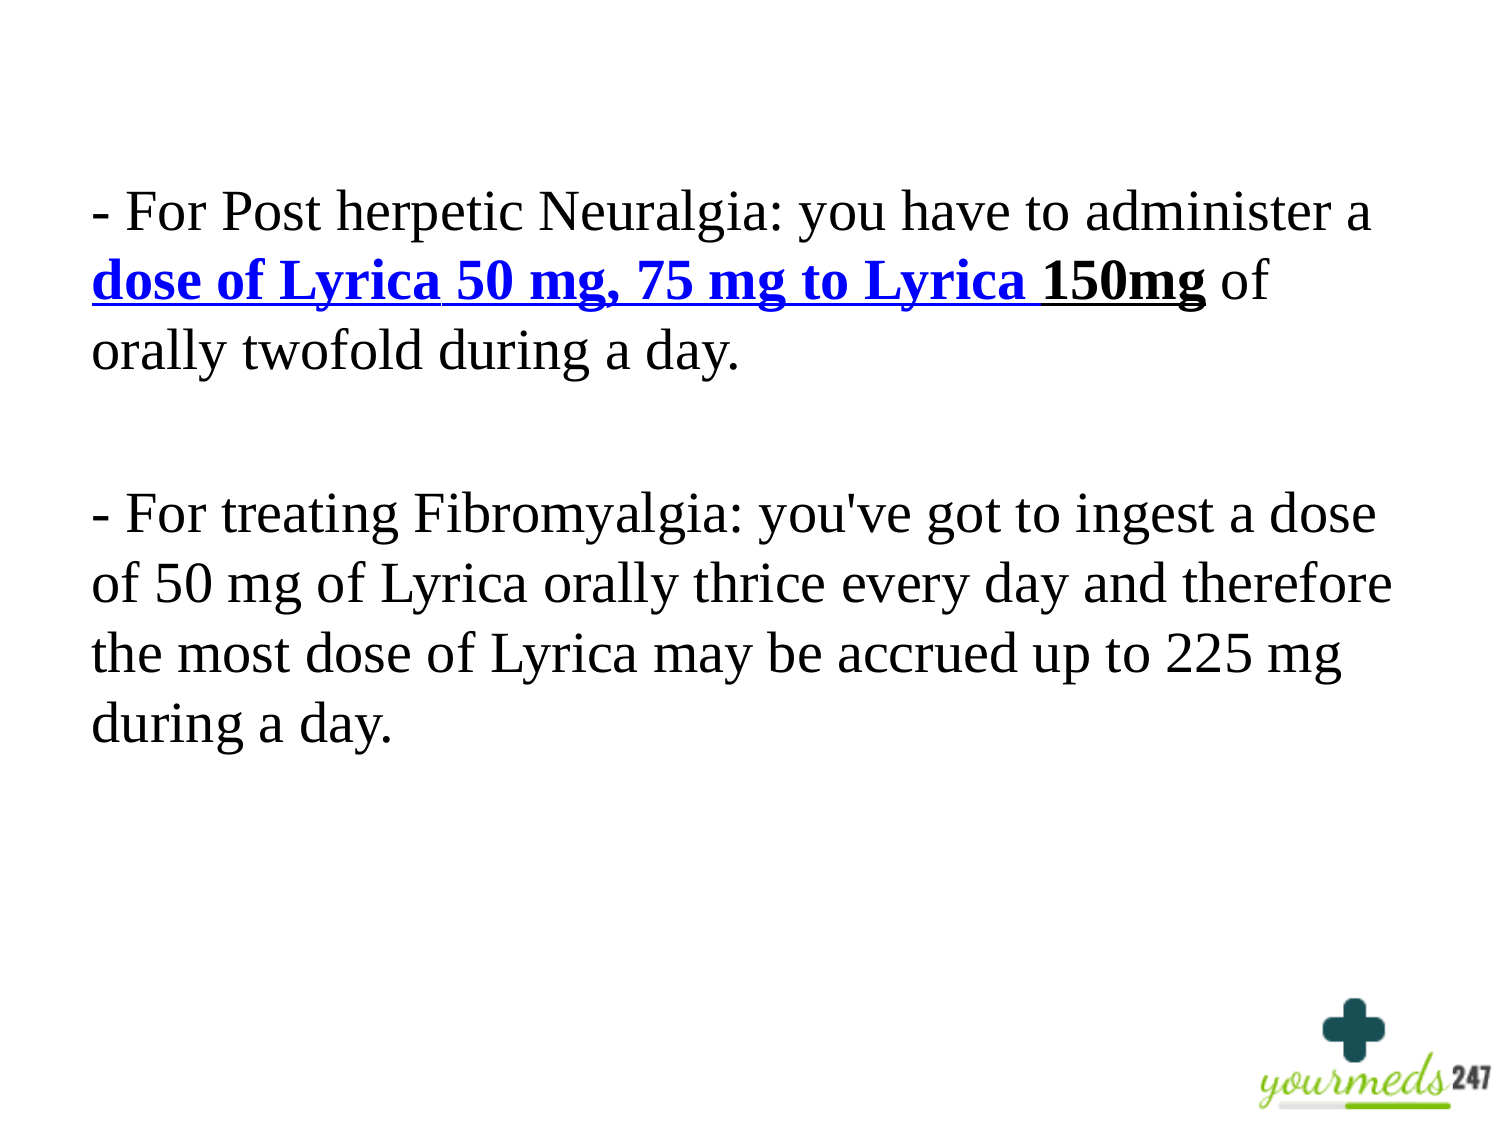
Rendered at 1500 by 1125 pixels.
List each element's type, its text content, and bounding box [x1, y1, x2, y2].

picture [1248, 995, 1500, 1125]
list - For Post herpetic Neuralgia: you have to administer a dose of Lyrica 50 mg, 75 mg to Lyrica 150mg of orally twofold during a day. - For treating Fibromyalgia: you've got to ingest a dose of 50 mg of Lyrica orally thrice every day and therefore the most dose of Lyrica may be accrued up to 225 mg during a day. [76, 164, 1427, 1061]
